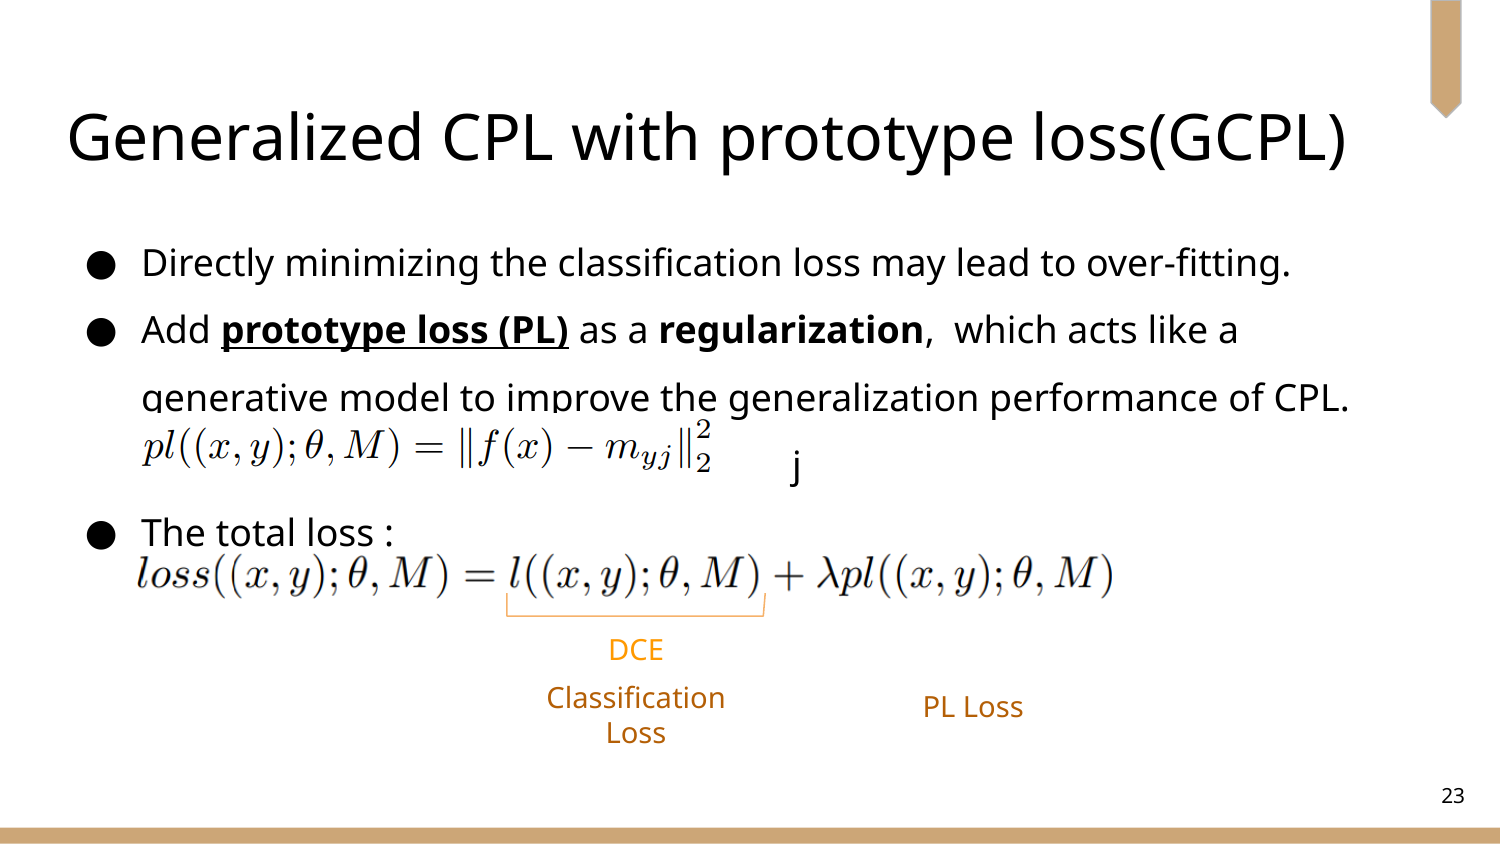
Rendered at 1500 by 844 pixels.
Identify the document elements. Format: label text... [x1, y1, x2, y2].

text_box DCE [506, 616, 766, 663]
text_box [506, 608, 764, 616]
slide_number ‹#› [1389, 764, 1480, 830]
text_box PL Loss [834, 673, 1113, 739]
picture [136, 551, 1113, 600]
title Generalized CPL with prototype loss(GCPL) [51, 51, 1449, 189]
list Directly minimizing the classification loss may lead to over-fitting. Add prototype loss (PL) as a regularization, which acts like a generative model to improve the generalization performance of CPL. j The total loss : [51, 200, 1449, 752]
text_box [1431, 0, 1461, 118]
text_box Classification Loss [506, 663, 766, 764]
picture [136, 412, 715, 476]
